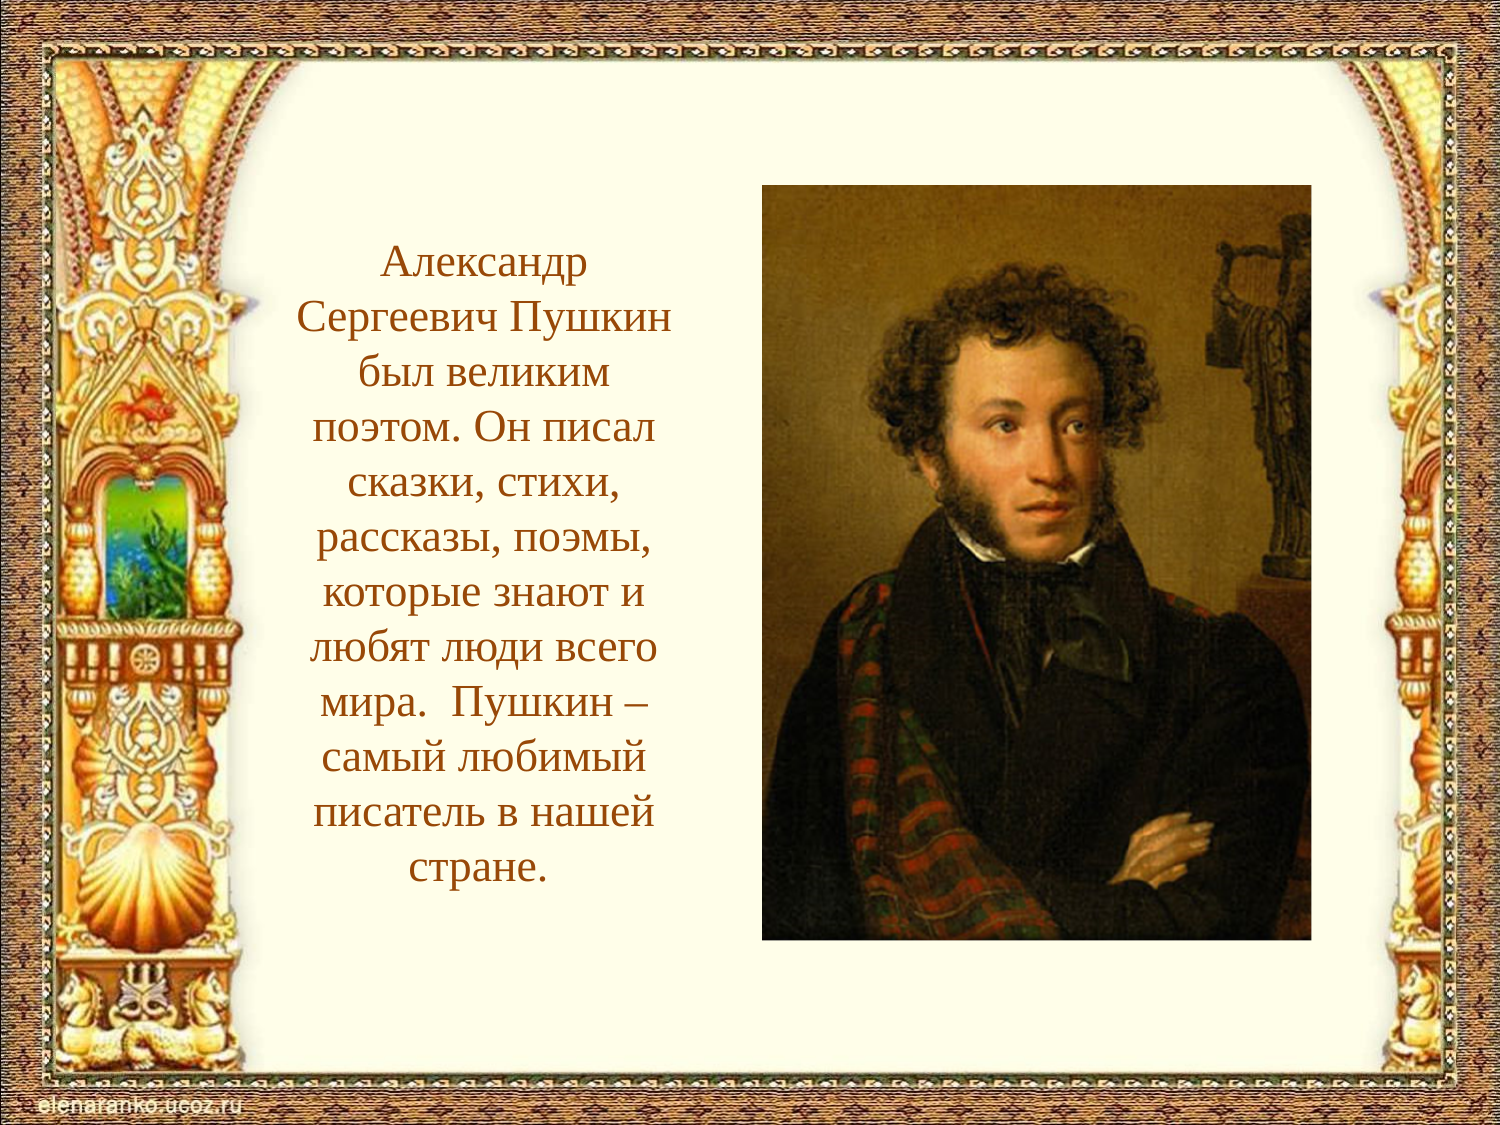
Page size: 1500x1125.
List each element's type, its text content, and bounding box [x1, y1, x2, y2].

picture [0, 0, 1500, 1125]
list [265, 432, 1353, 1059]
title Александр Сергеевич Пушкин был великим поэтом. Он писал сказки, стихи, рассказы, поэмы, которые знают и любят люди всего мира. Пушкин – самый любимый писатель в нашей стране. [265, 208, 703, 432]
